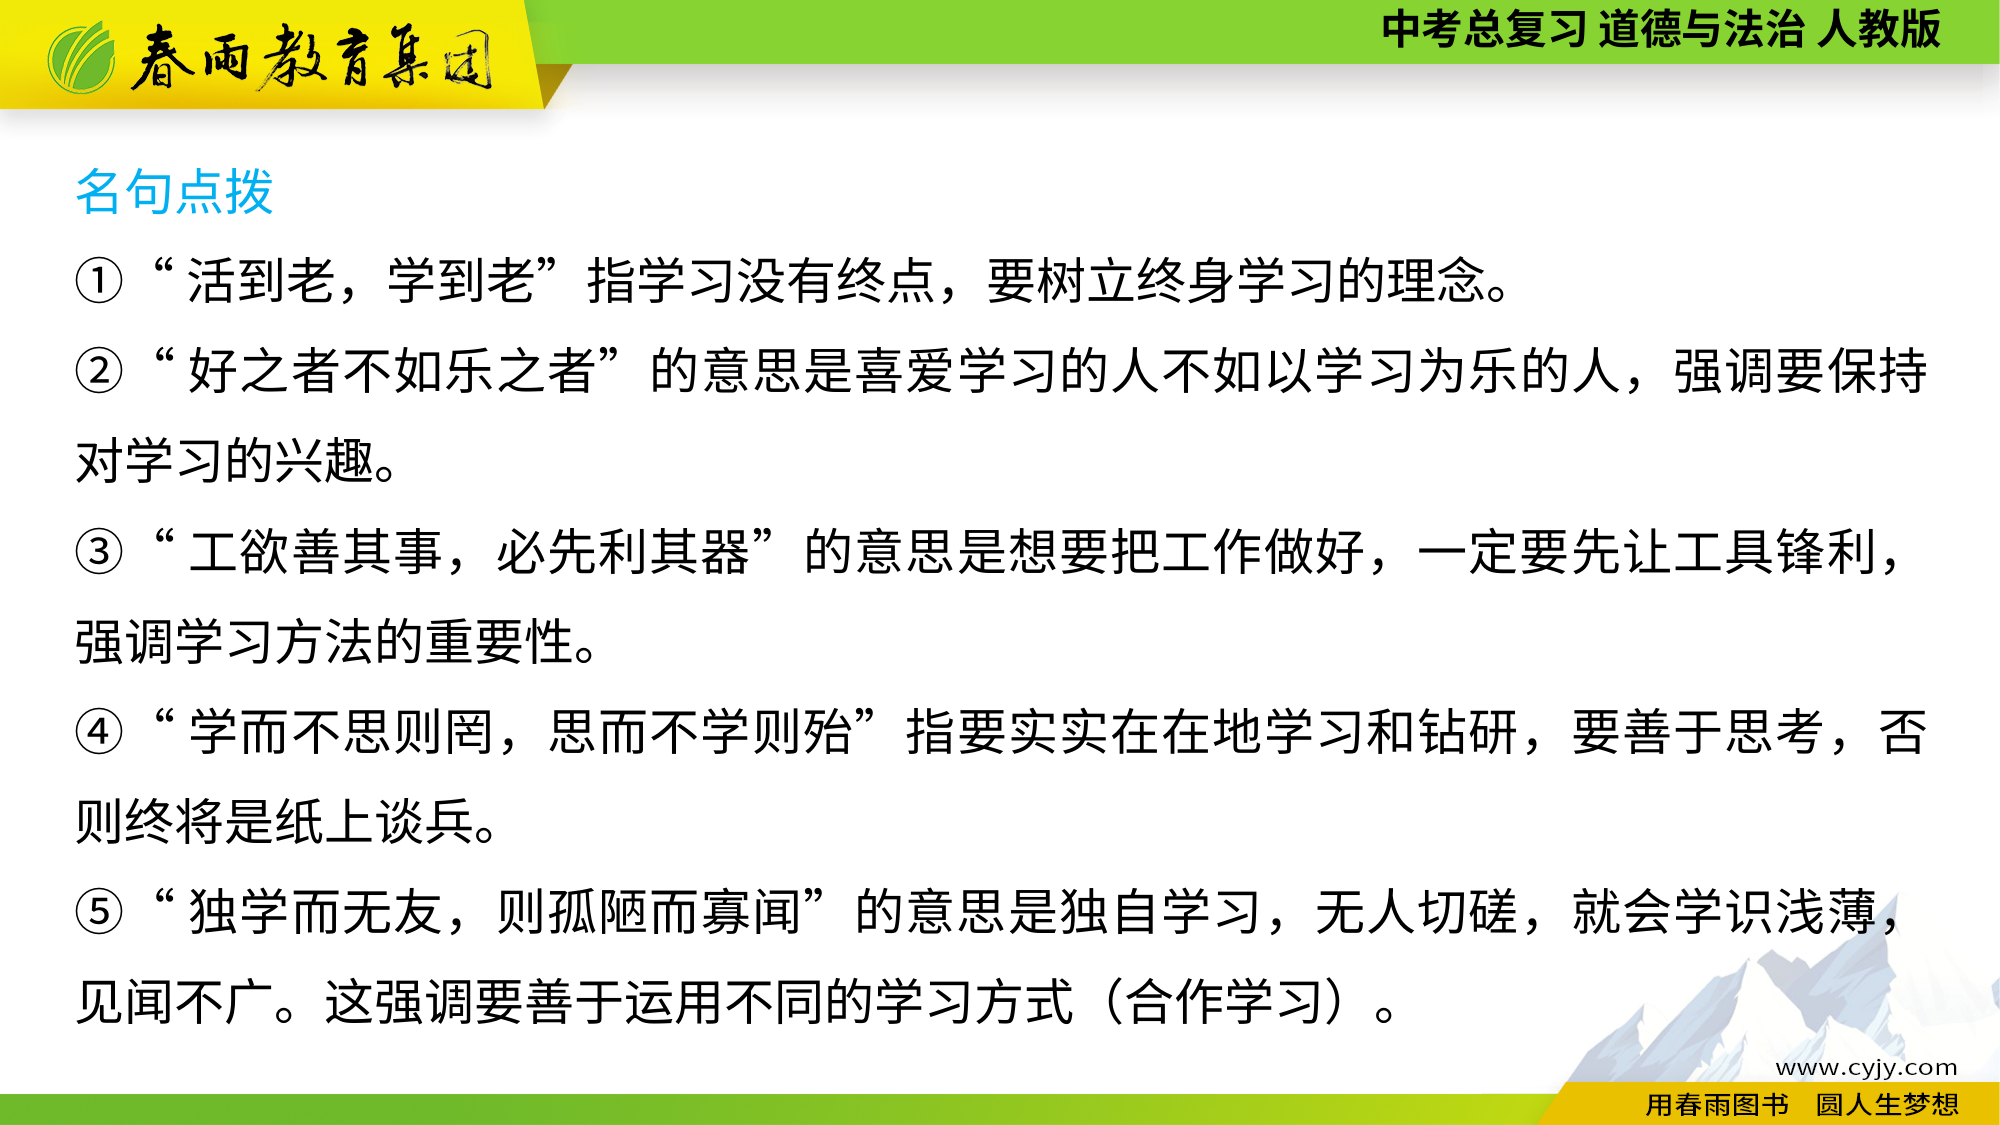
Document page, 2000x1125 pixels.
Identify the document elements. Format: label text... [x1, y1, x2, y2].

list 名句点拨 ①“活到老，学到老”指学习没有终点，要树立终身学习的理念。 ②“好之者不如乐之者”的意思是喜爱学习的人不如以学习为乐的人，强调要保持对学习的兴趣。 ③“工欲善其事，必先利其器”的意思是想要把工作做好，一定要先让工具锋利，强调学习方法的重要性。 ④“学而不思则罔，思而不学则殆”指要实实在在地学习和钻研，要善于思考，否则终将是纸上谈兵。 ⑤“独学而无友，则孤陋而寡闻”的意思是独自学习，无人切磋，就会学识浅薄，见闻不广。这强调要善于运用不同的学习方式（合作学习）。 [59, 122, 1944, 1035]
picture [0, 0, 2000, 1125]
